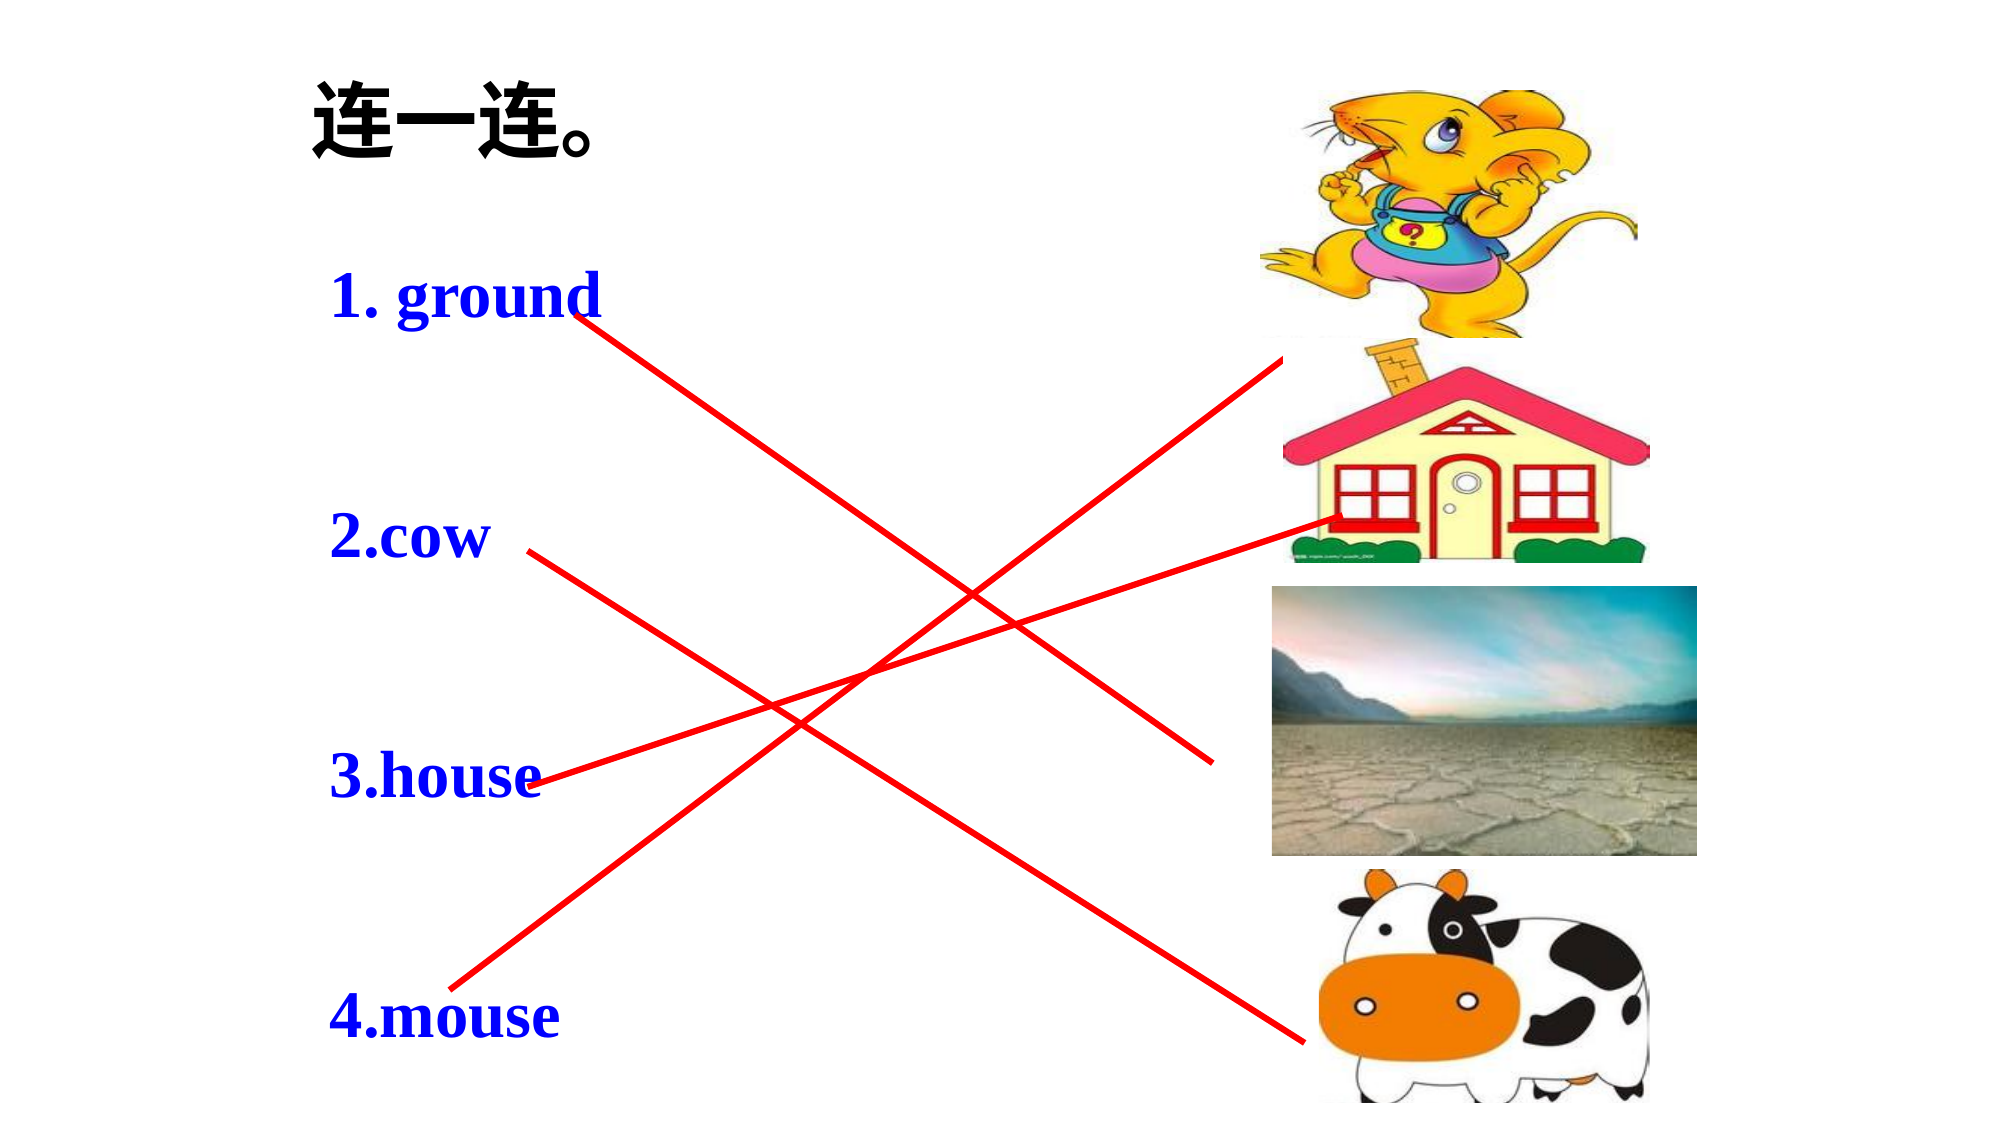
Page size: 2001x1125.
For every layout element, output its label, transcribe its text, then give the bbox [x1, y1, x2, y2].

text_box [527, 515, 1343, 787]
picture [1271, 586, 1697, 856]
text_box 连一连。 [296, 60, 1343, 176]
picture [1318, 869, 1650, 1103]
text_box 1. ground 2.cow 3.house 4.mouse [315, 243, 823, 1059]
picture [1260, 90, 1650, 563]
